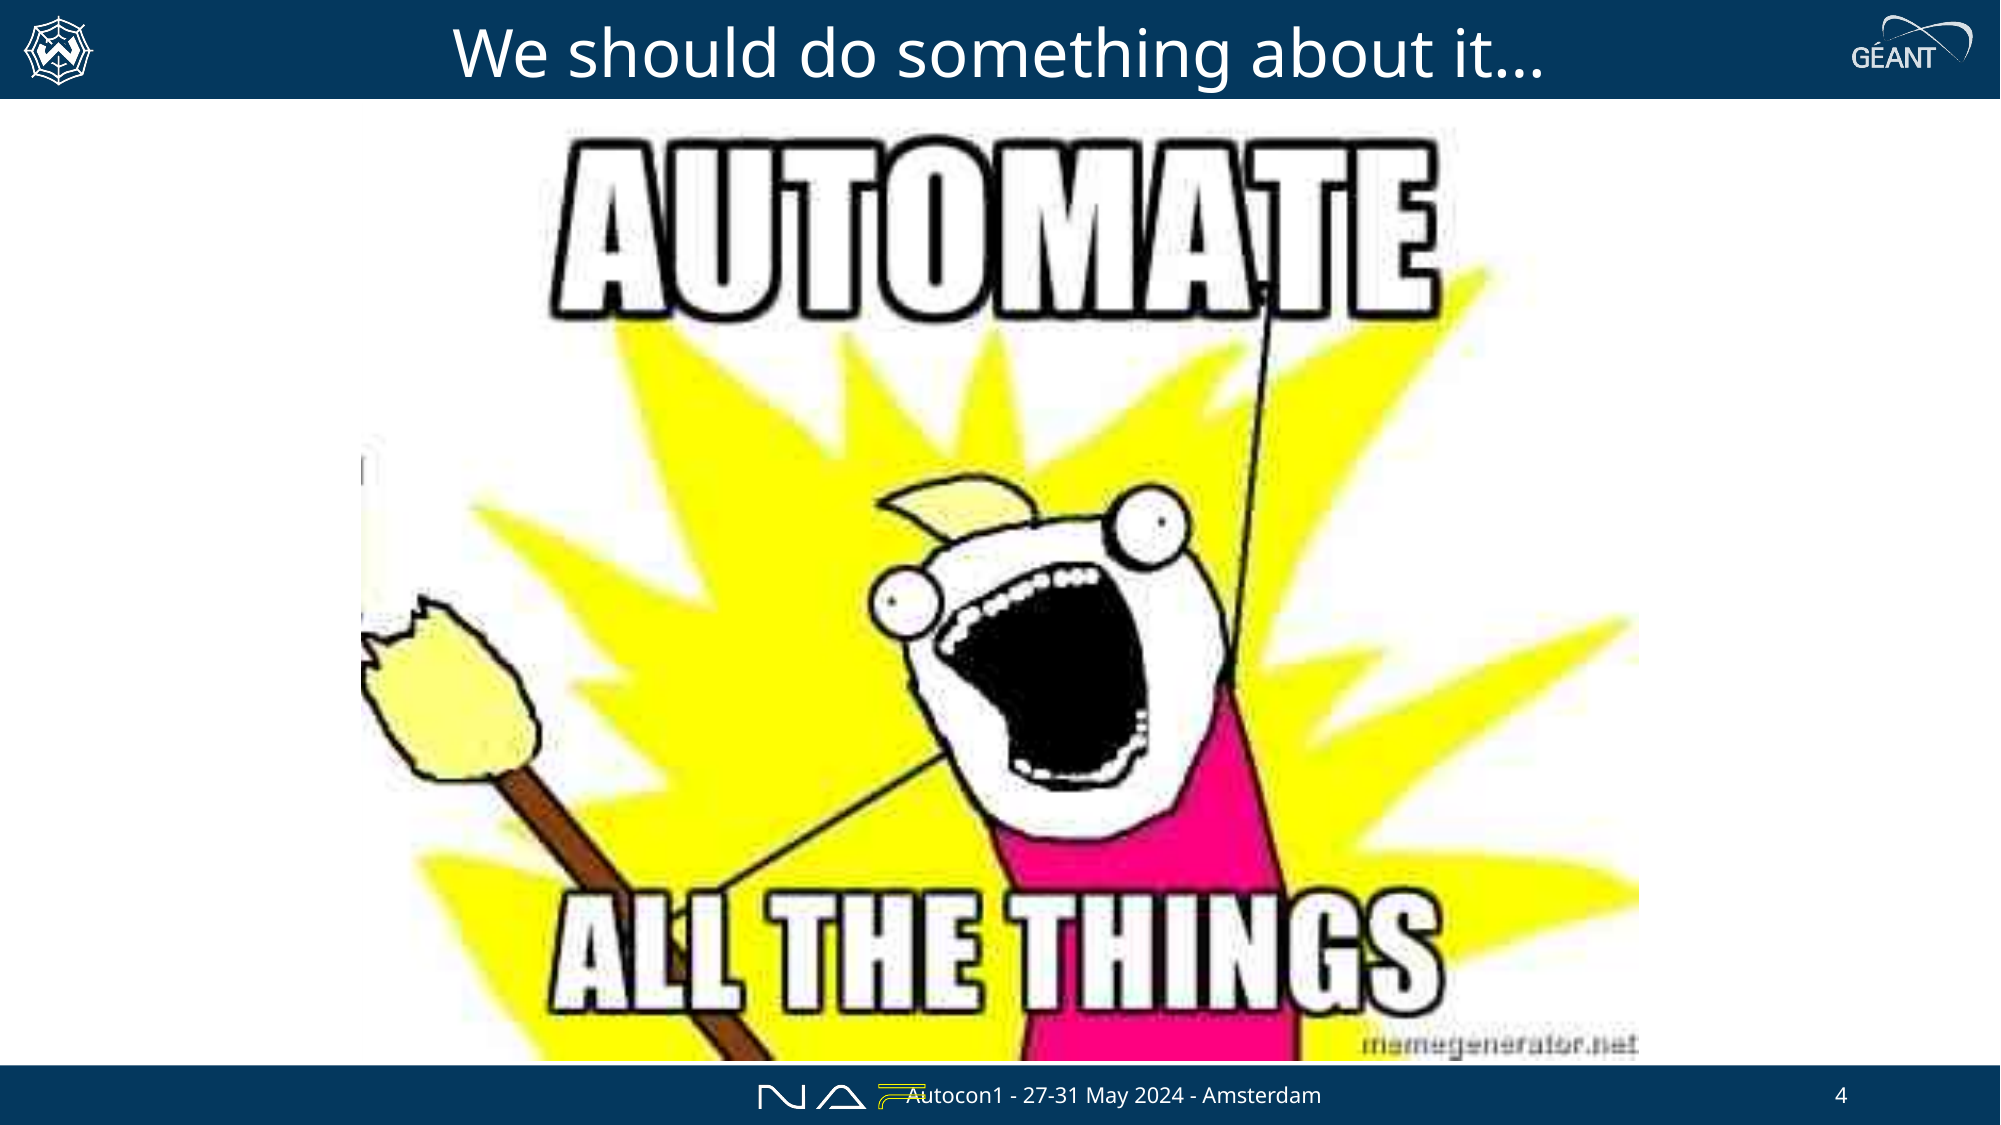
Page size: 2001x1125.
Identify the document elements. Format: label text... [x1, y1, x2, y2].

title We should do something about it… [301, 0, 1699, 112]
picture [1852, 15, 1973, 69]
picture [0, 0, 117, 109]
slide_number 4 [1412, 1082, 1863, 1110]
footer Autocon1 - 27-31 May 2024 - Amsterdam [662, 1082, 1338, 1110]
picture [361, 102, 1639, 1061]
